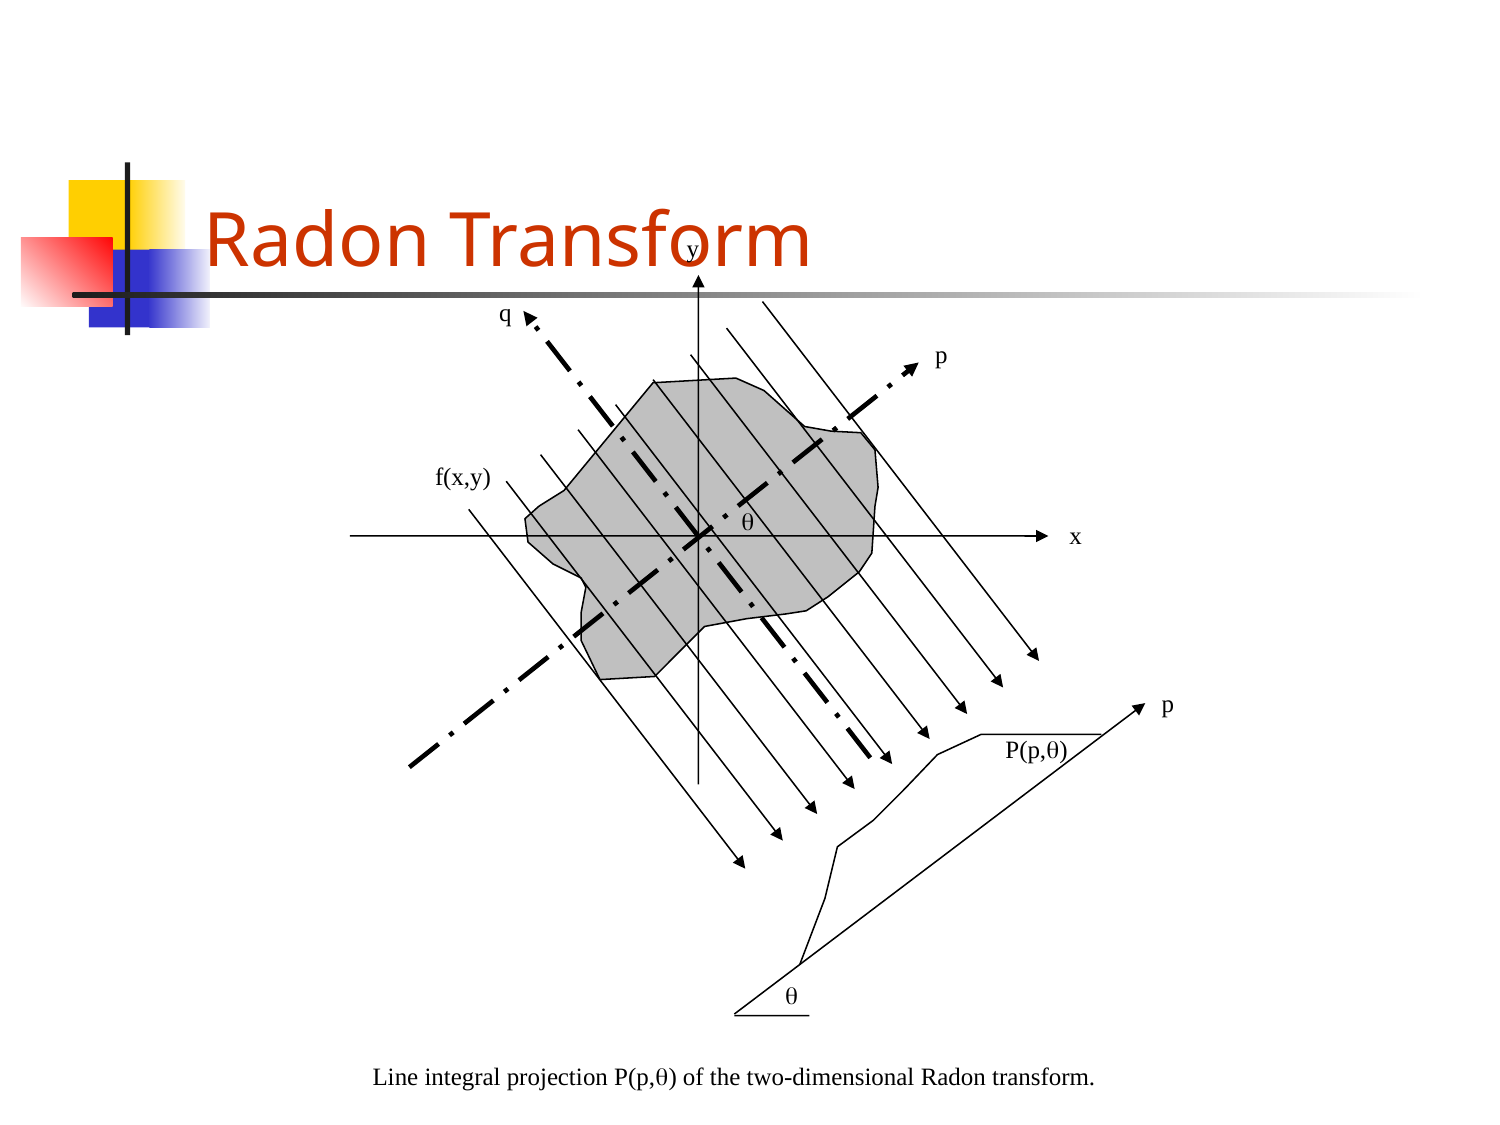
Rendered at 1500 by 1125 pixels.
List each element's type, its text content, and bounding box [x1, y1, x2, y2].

title Radon Transform [188, 101, 1468, 289]
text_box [349, 224, 1210, 1125]
